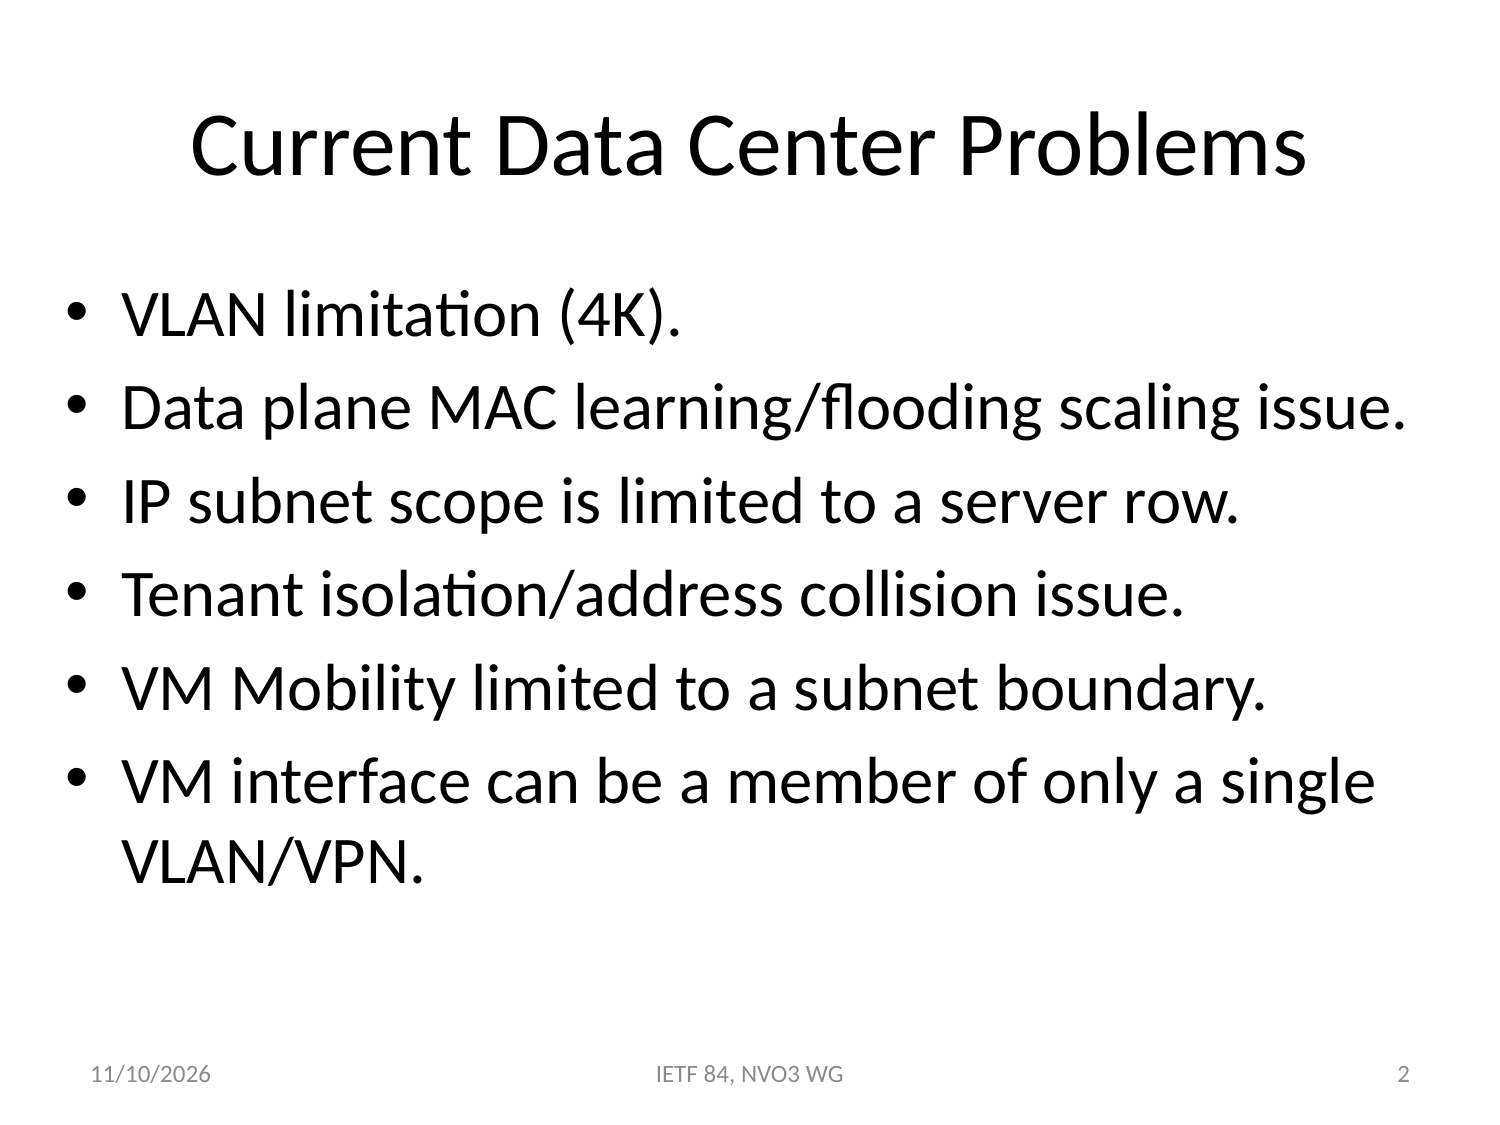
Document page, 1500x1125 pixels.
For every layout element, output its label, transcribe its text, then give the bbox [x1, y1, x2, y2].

title Current Data Center Problems [75, 45, 1425, 233]
list VLAN limitation (4K). Data plane MAC learning/flooding scaling issue. IP subnet scope is limited to a server row. Tenant isolation/address collision issue. VM Mobility limited to a subnet boundary. VM interface can be a member of only a single VLAN/VPN. [50, 262, 1463, 1005]
footer IETF 84, NVO3 WG [512, 1042, 988, 1103]
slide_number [75, 1042, 425, 1103]
slide_number 2 [1074, 1042, 1425, 1103]
